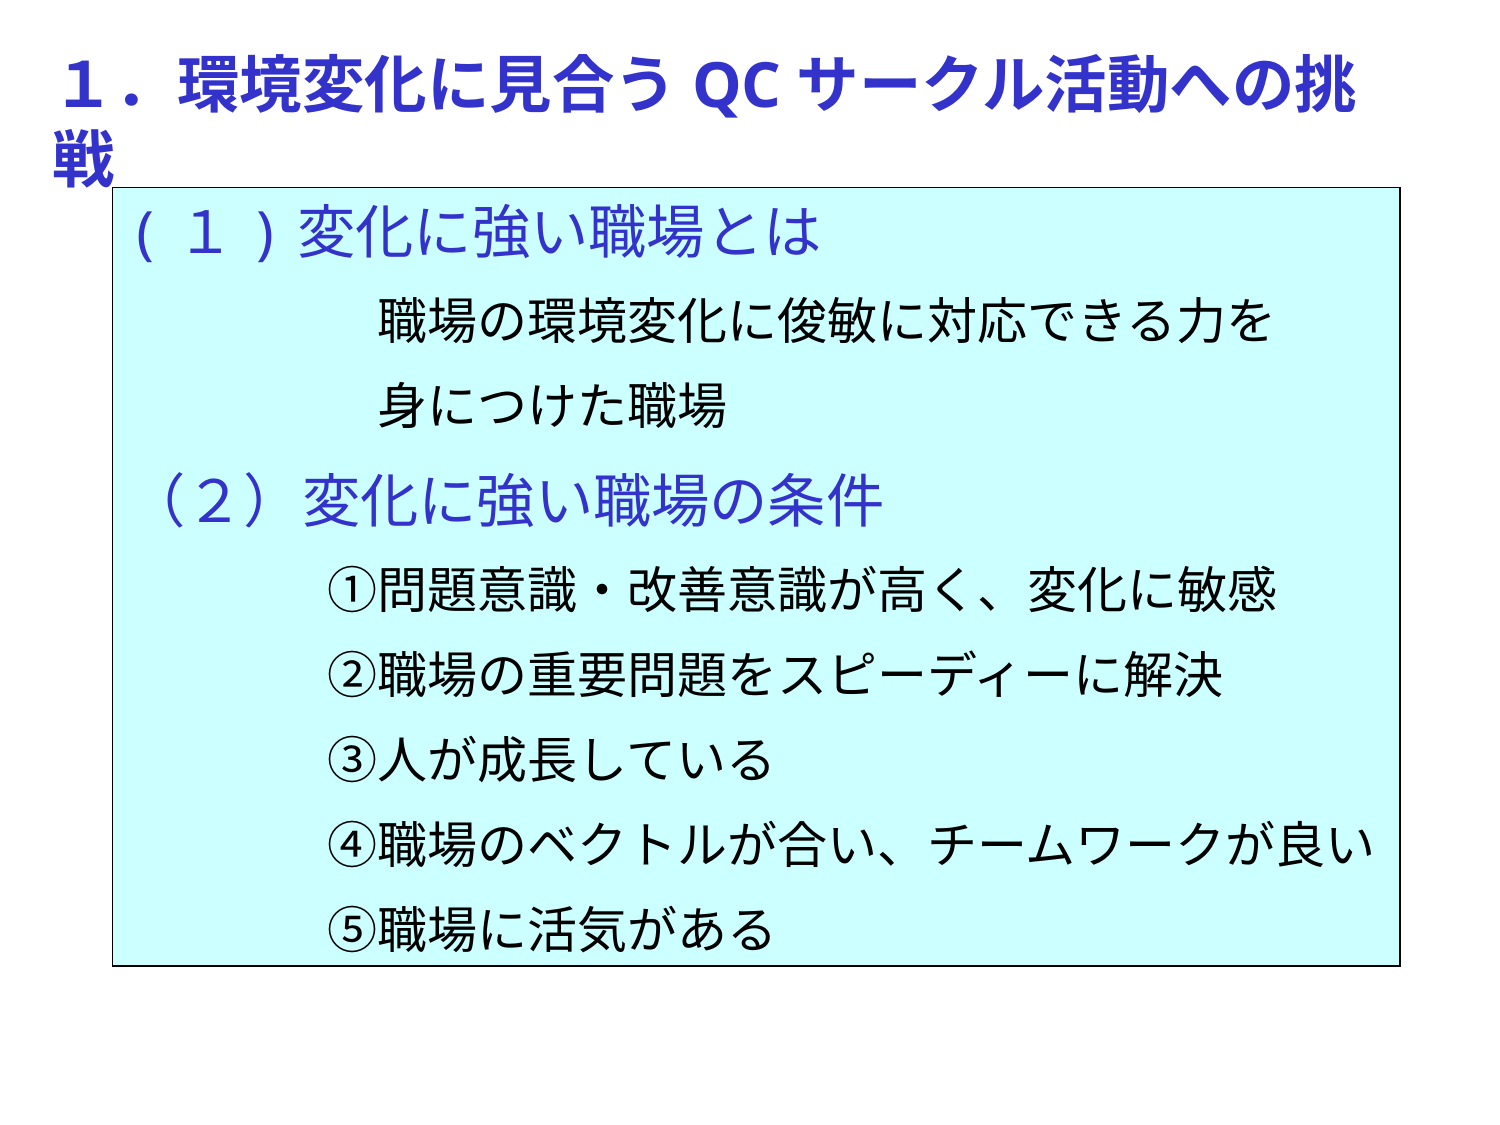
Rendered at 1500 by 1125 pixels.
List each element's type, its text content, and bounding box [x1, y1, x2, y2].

text_box (１)変化に強い職場とは 職場の環境変化に俊敏に対応できる力を 身につけた職場 （２）変化に強い職場の条件 ①問題意識・改善意識が高く、変化に敏感 ②職場の重要問題をスピーディーに解決 ③人が成長している ④職場のベクトルが合い、チームワークが良い ⑤職場に活気がある [112, 187, 1400, 967]
text_box １．環境変化に見合うQCサークル活動への挑戦 [37, 37, 1388, 203]
